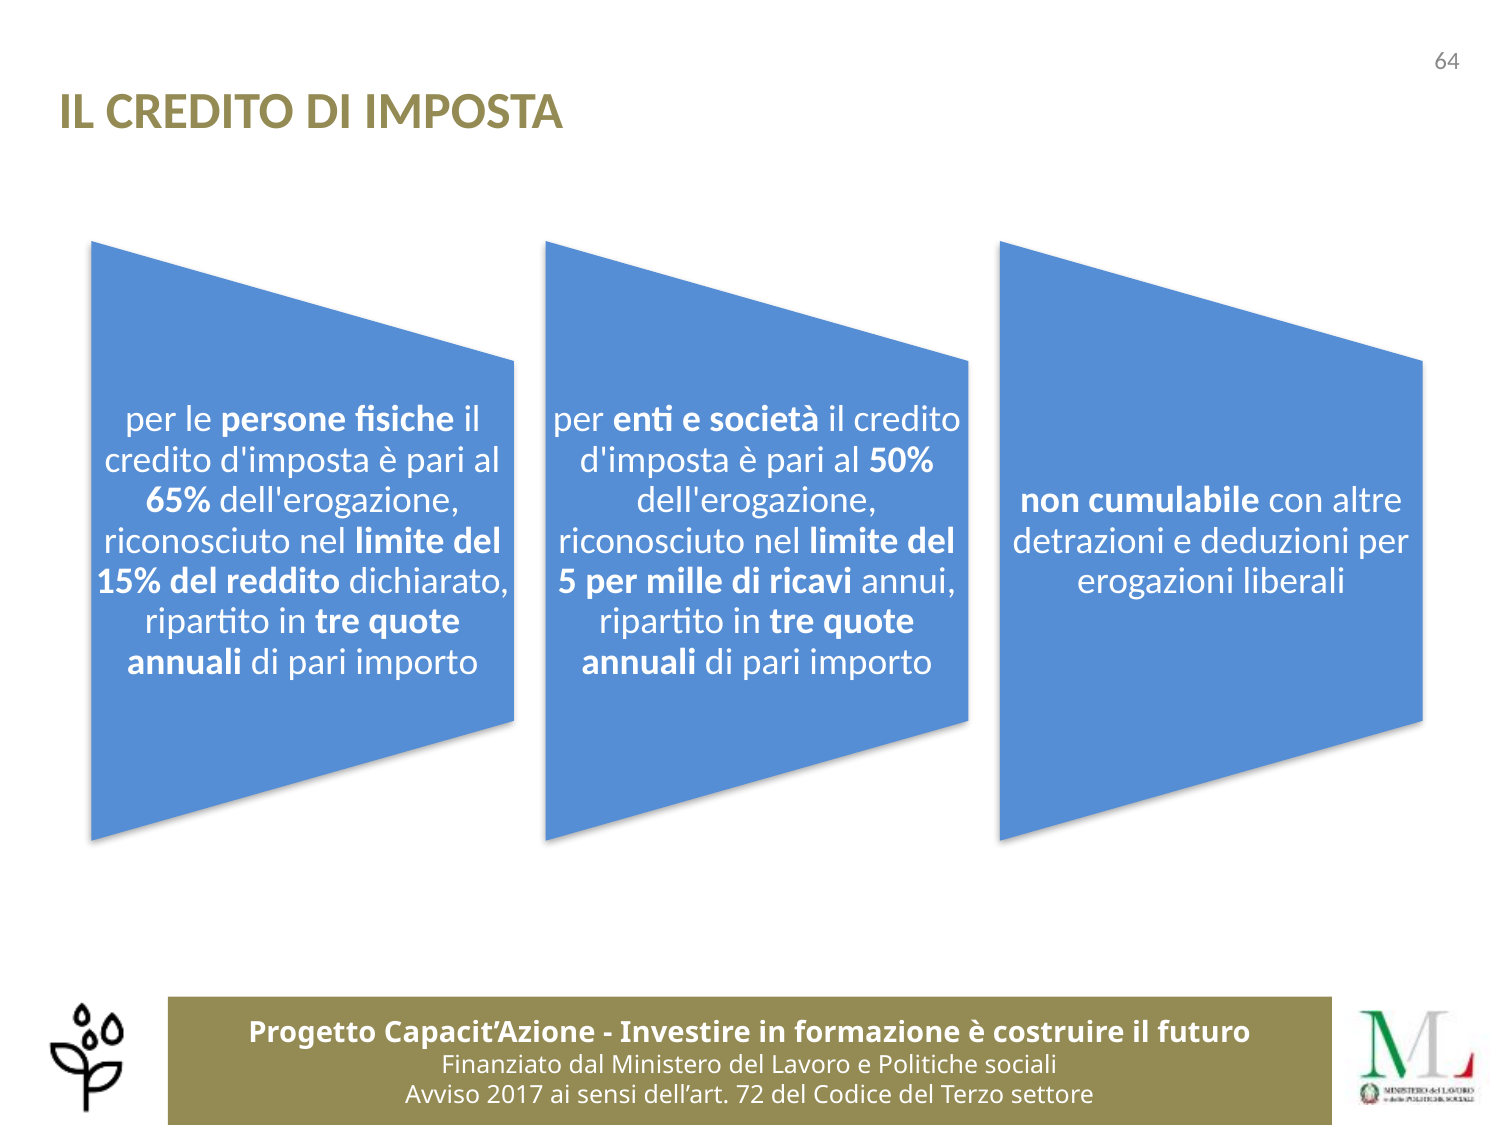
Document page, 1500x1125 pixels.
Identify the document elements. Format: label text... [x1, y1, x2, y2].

slide_number 64 [1124, 29, 1475, 90]
picture [1345, 1009, 1491, 1106]
picture [47, 1002, 129, 1113]
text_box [90, 240, 1423, 841]
text_box IL CREDITO DI IMPOSTA [39, 69, 583, 159]
text_box Progetto Capacit’Azione - Investire in formazione è costruire il futuro Finanziato dal Ministero del Lavoro e Politiche sociali Avviso 2017 ai sensi dell’art. 72 del Codice del Terzo settore [166, 994, 1334, 1125]
